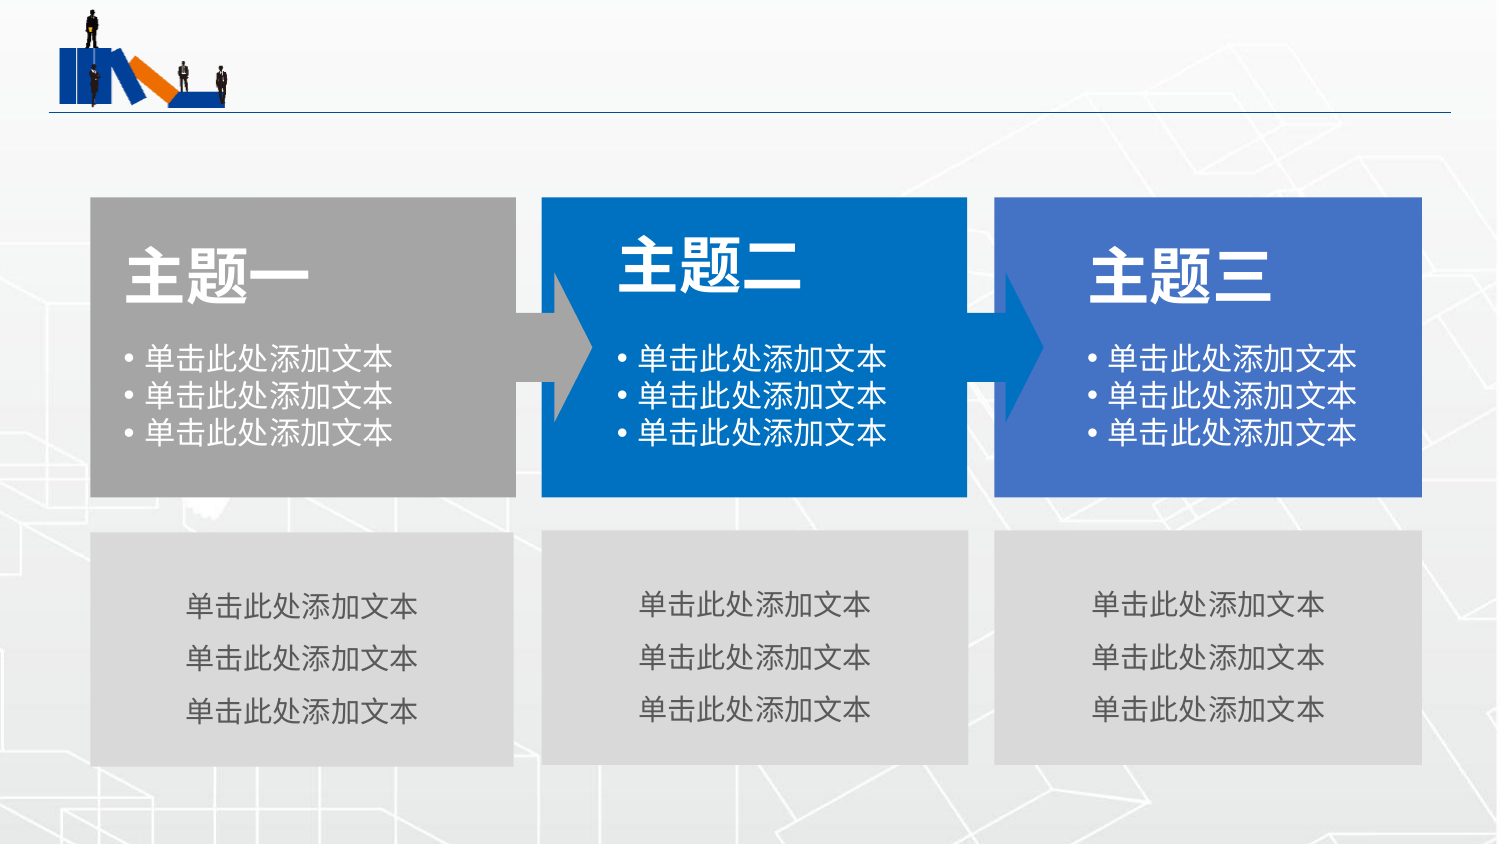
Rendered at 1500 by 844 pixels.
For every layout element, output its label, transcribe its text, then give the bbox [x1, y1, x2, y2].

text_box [90, 197, 593, 498]
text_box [1044, 197, 1471, 498]
text_box 单击此处添加文本 单击此处添加文本 单击此处添加文本 [541, 529, 969, 766]
text_box 单击此处添加文本 单击此处添加文本 单击此处添加文本 [89, 531, 515, 768]
picture [0, 0, 1500, 844]
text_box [593, 197, 1044, 498]
text_box 单击此处添加文本 单击此处添加文本 单击此处添加文本 [993, 529, 1423, 766]
